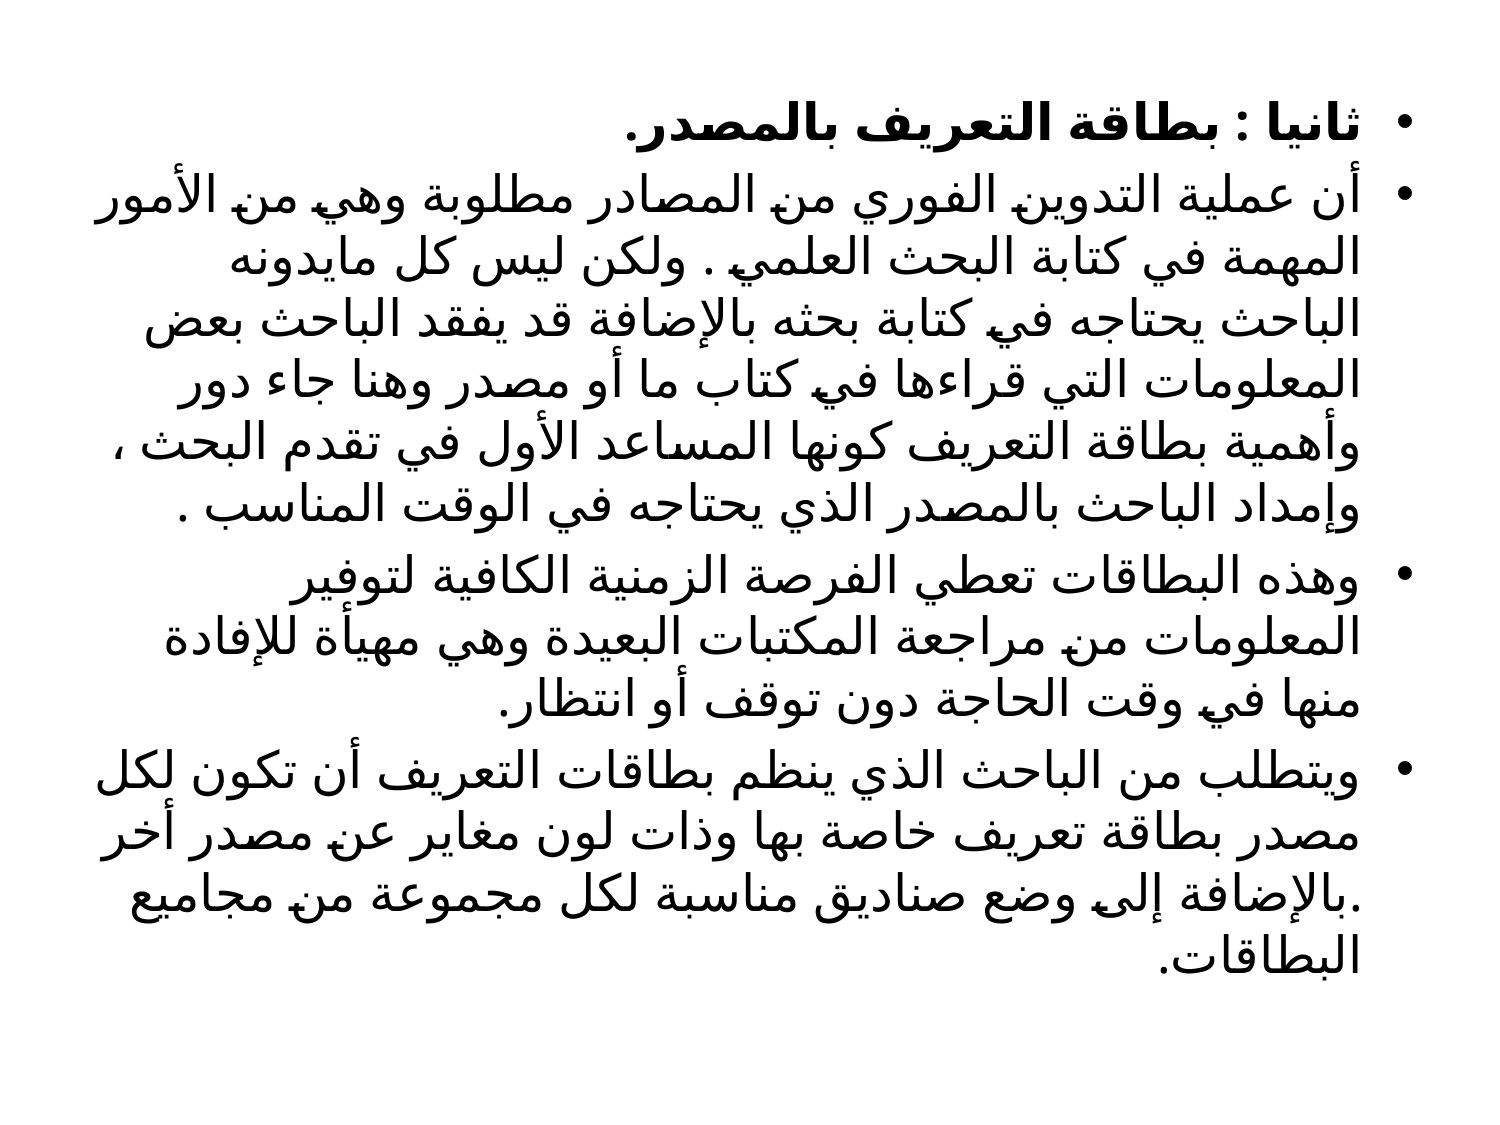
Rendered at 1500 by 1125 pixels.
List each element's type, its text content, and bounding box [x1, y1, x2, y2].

list ثانيا : بطاقة التعريف بالمصدر. أن عملية التدوين الفوري من المصادر مطلوبة وهي من الأمور المهمة في كتابة البحث العلمي . ولكن ليس كل مايدونه الباحث يحتاجه في كتابة بحثه بالإضافة قد يفقد الباحث بعض المعلومات التي قراءها في كتاب ما أو مصدر وهنا جاء دور وأهمية بطاقة التعريف كونها المساعد الأول في تقدم البحث ، وإمداد الباحث بالمصدر الذي يحتاجه في الوقت المناسب . وهذه البطاقات تعطي الفرصة الزمنية الكافية لتوفير المعلومات من مراجعة المكتبات البعيدة وهي مهيأة للإفادة منها في وقت الحاجة دون توقف أو انتظار. ويتطلب من الباحث الذي ينظم بطاقات التعريف أن تكون لكل مصدر بطاقة تعريف خاصة بها وذات لون مغاير عن مصدر أخر .بالإضافة إلى وضع صناديق مناسبة لكل مجموعة من مجاميع البطاقات. [75, 82, 1425, 1005]
